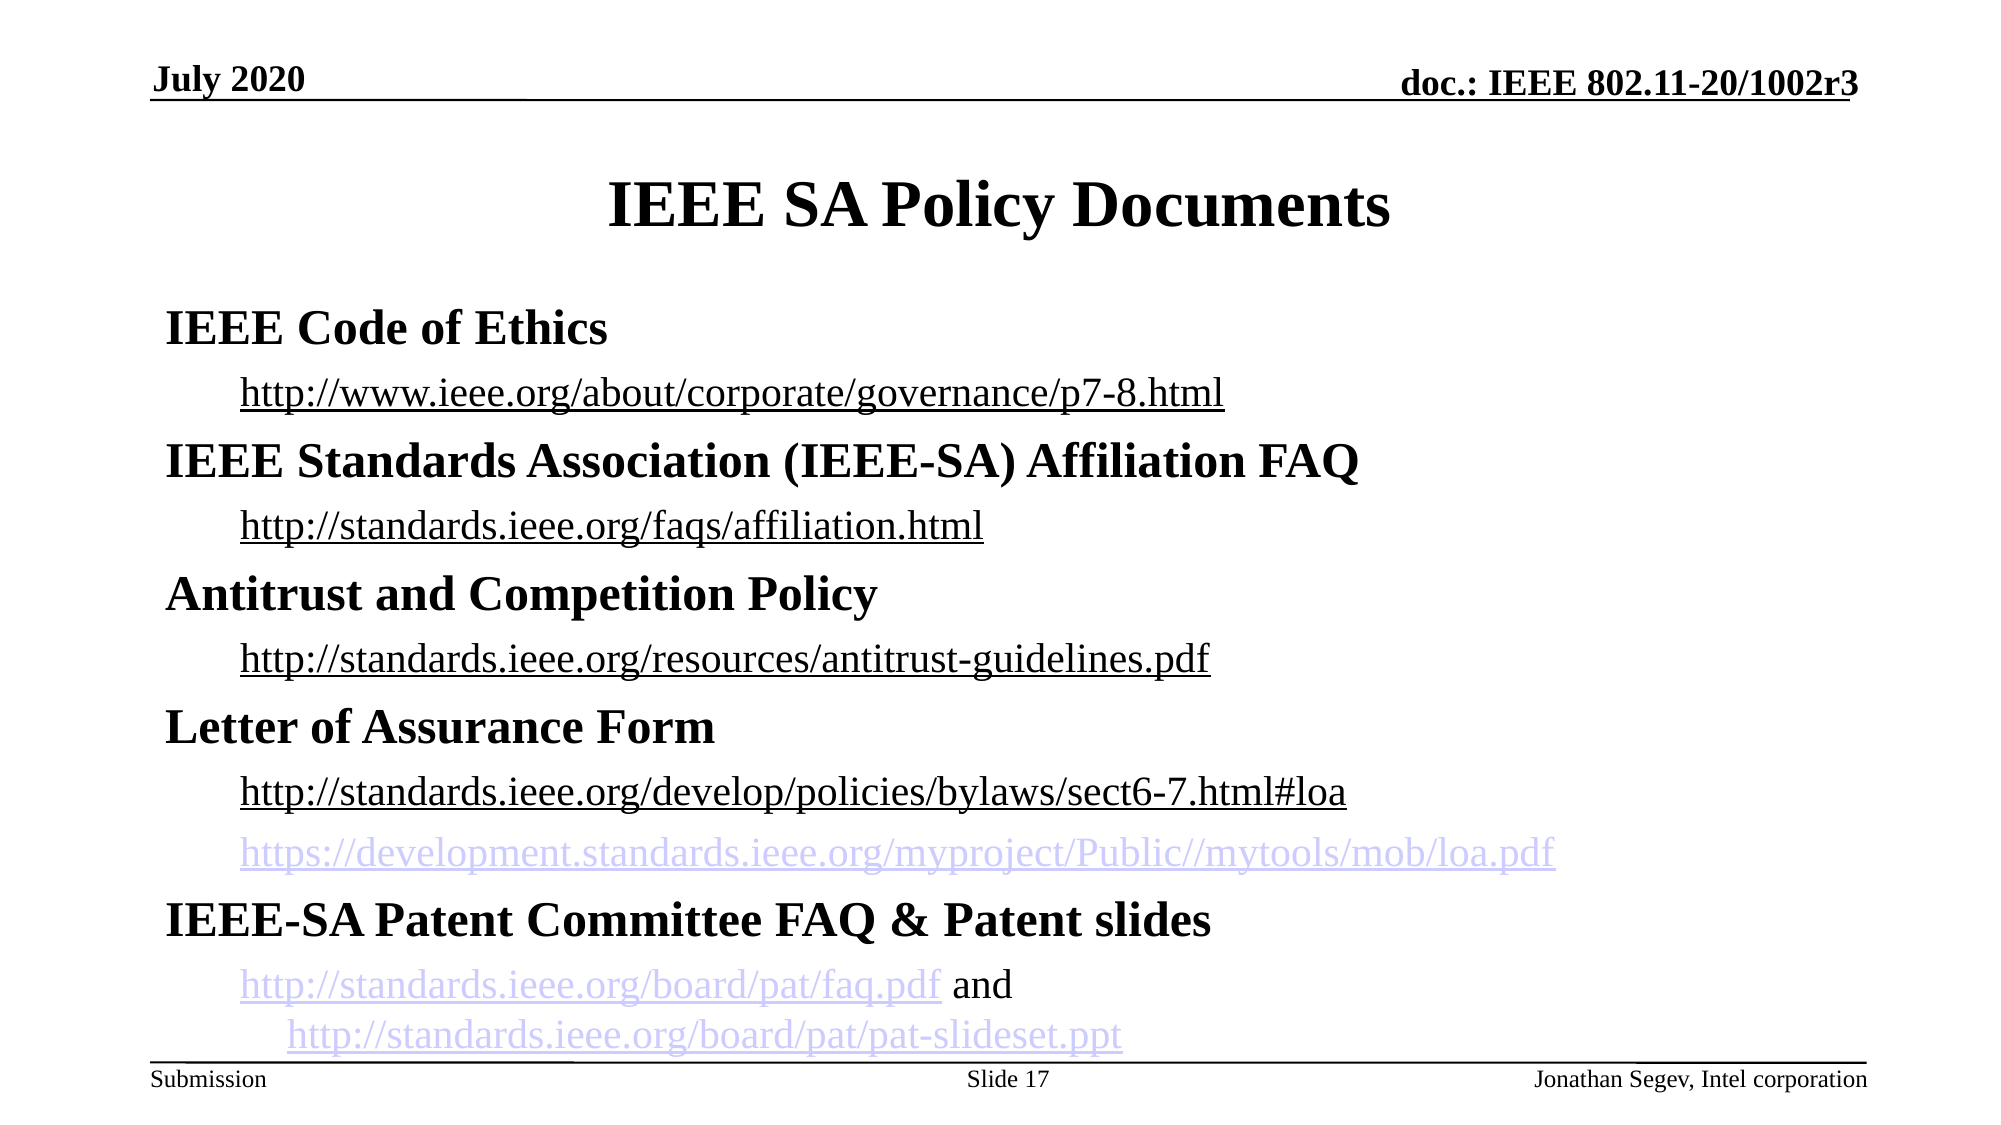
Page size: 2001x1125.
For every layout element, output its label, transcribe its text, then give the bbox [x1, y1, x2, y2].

list IEEE Code of Ethics http://www.ieee.org/about/corporate/governance/p7-8.html IEEE Standards Association (IEEE-SA) Affiliation FAQ http://standards.ieee.org/faqs/affiliation.html Antitrust and Competition Policy http://standards.ieee.org/resources/antitrust-guidelines.pdf Letter of Assurance Form http://standards.ieee.org/develop/policies/bylaws/sect6-7.html#loa https://development.standards.ieee.org/myproject/Public//mytools/mob/loa.pdf IEEE-SA Patent Committee FAQ & Patent slides http://standards.ieee.org/board/pat/faq.pdf and http://standards.ieee.org/board/pat/pat-slideset.ppt [149, 286, 1850, 1000]
footer Jonathan Segev, Intel corporation [1171, 1061, 1869, 1093]
slide_number Slide 17 [950, 1061, 1067, 1123]
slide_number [152, 54, 563, 100]
title IEEE SA Policy Documents [149, 112, 1850, 286]
